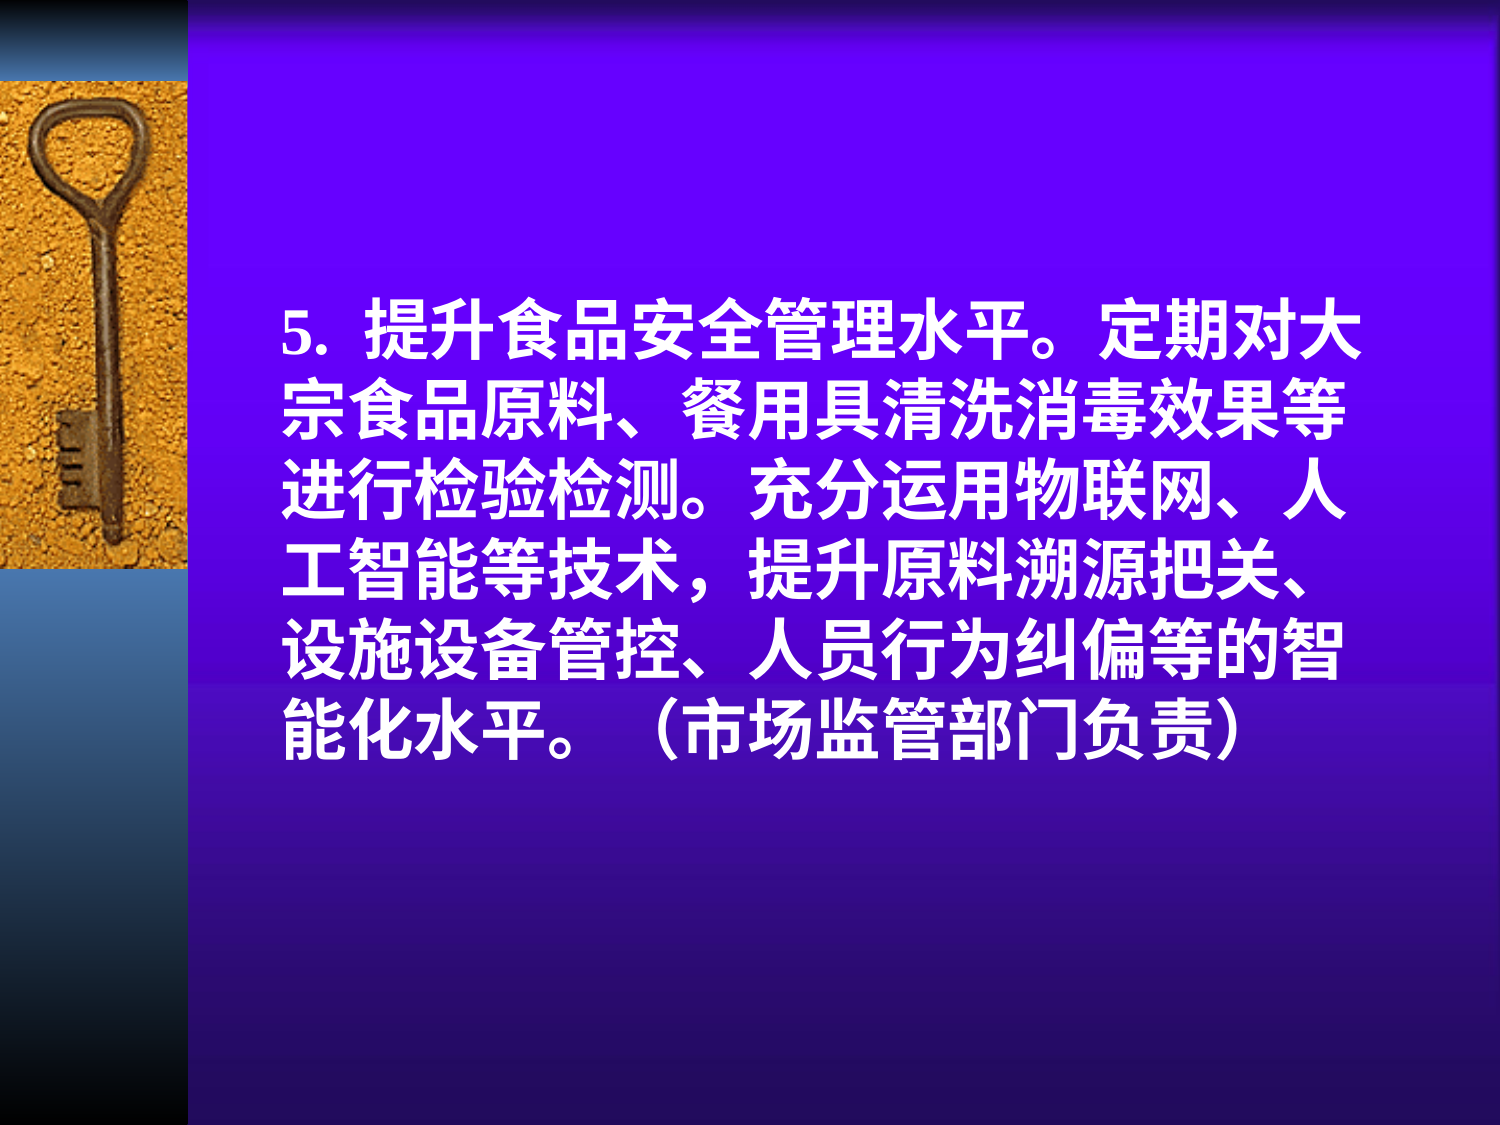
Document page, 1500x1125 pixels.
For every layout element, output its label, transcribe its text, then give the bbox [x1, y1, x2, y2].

text_box 5. 提升食品安全管理水平。定期对大宗食品原料、餐用具清洗消毒效果等进行检验检测。充分运用物联网、人工智能等技术，提升原料溯源把关、设施设备管控、人员行为纠偏等的智能化水平。（市场监管部门负责） [265, 160, 1424, 856]
picture [0, 0, 1500, 1125]
